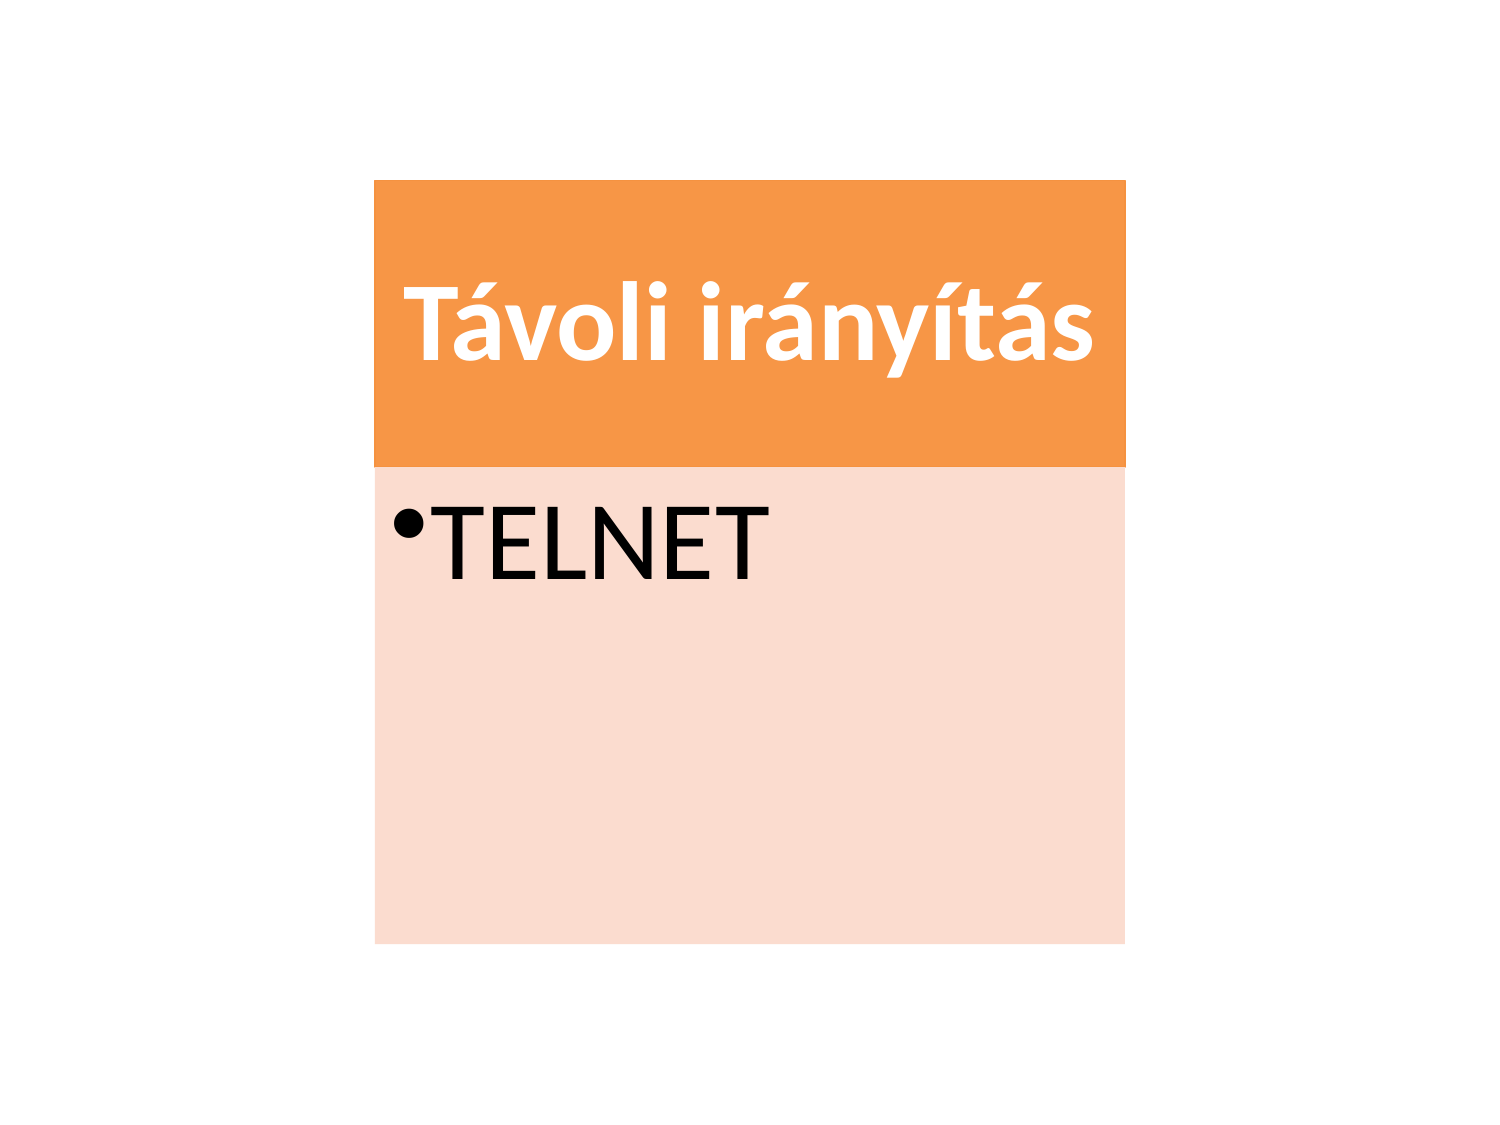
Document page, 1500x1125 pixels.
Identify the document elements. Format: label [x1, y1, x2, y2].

text_box [374, 180, 1126, 945]
